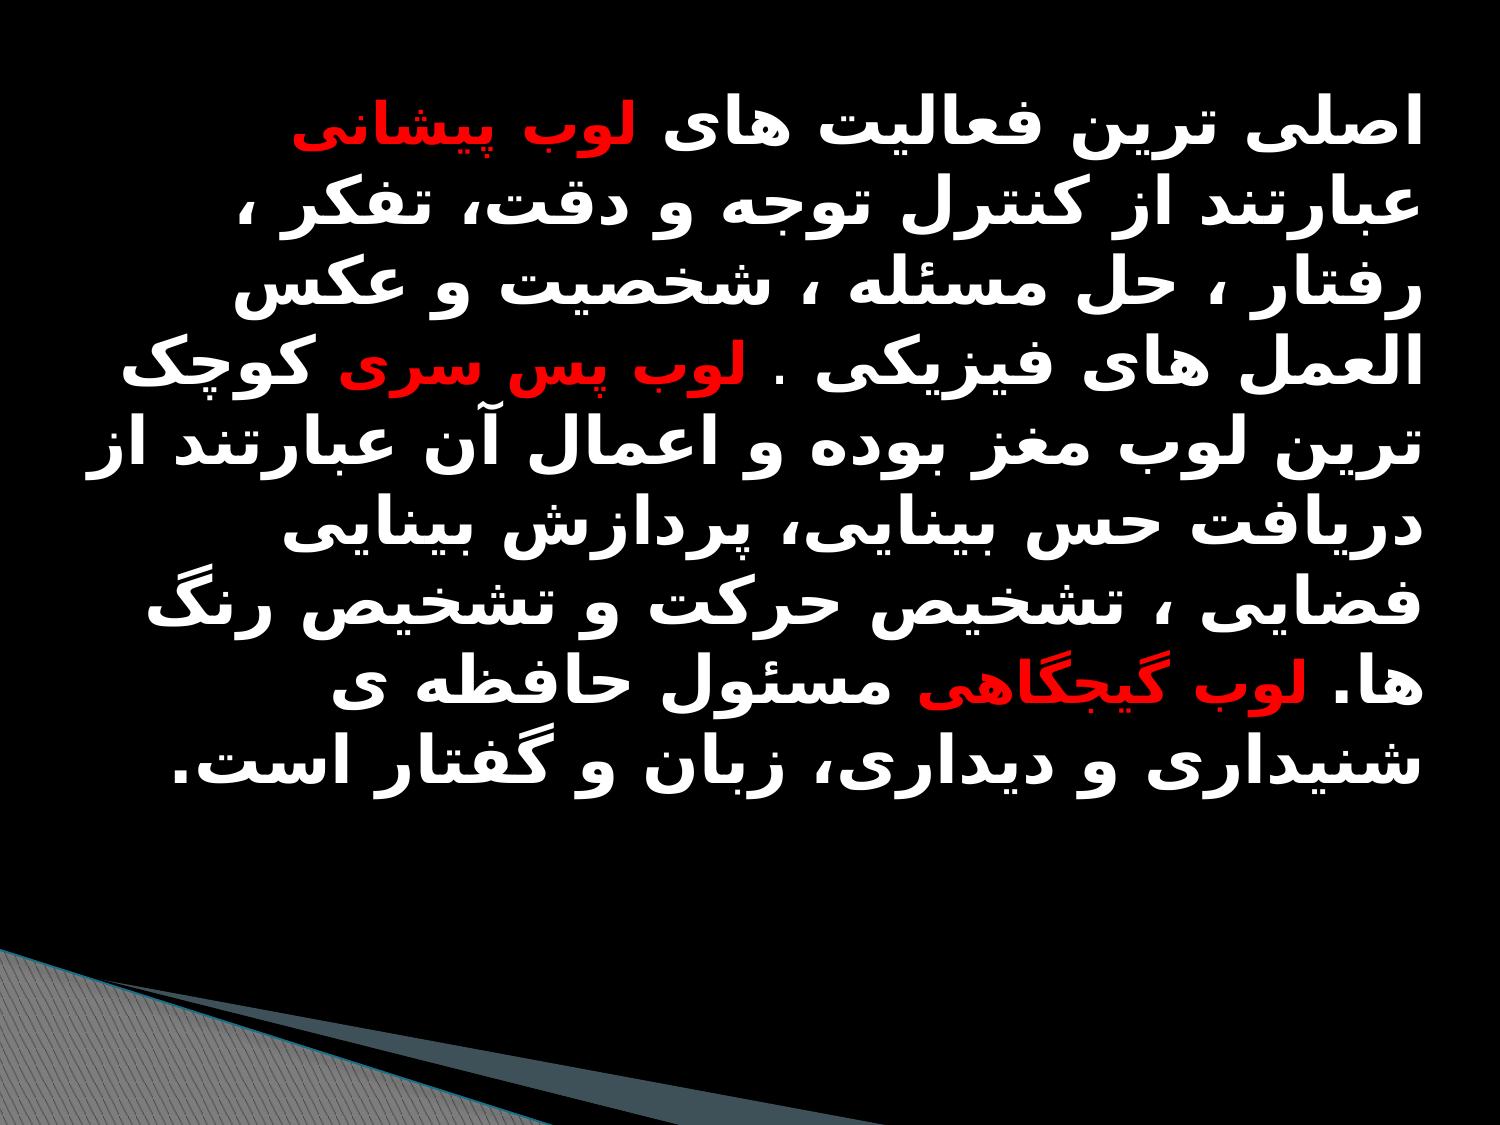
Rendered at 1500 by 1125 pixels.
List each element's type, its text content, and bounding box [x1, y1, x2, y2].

picture [0, 952, 543, 1125]
text_box اصلی ترین فعالیت های لوب پیشانی عبارتند از کنترل توجه و دقت، تفکر ، رفتار ، حل مسئله ، شخصیت و عکس العمل های فیزیکی . لوب پس سری کوچک ترین لوب مغز بوده و اعمال آن عبارتند از دریافت حس بینایی، پردازش بینایی فضایی ، تشخیص حرکت و تشخیص رنگ ها. لوب گیجگاهی مسئول حافظه ی شنیداری و دیداری، زبان و گفتار است. [70, 70, 1442, 805]
